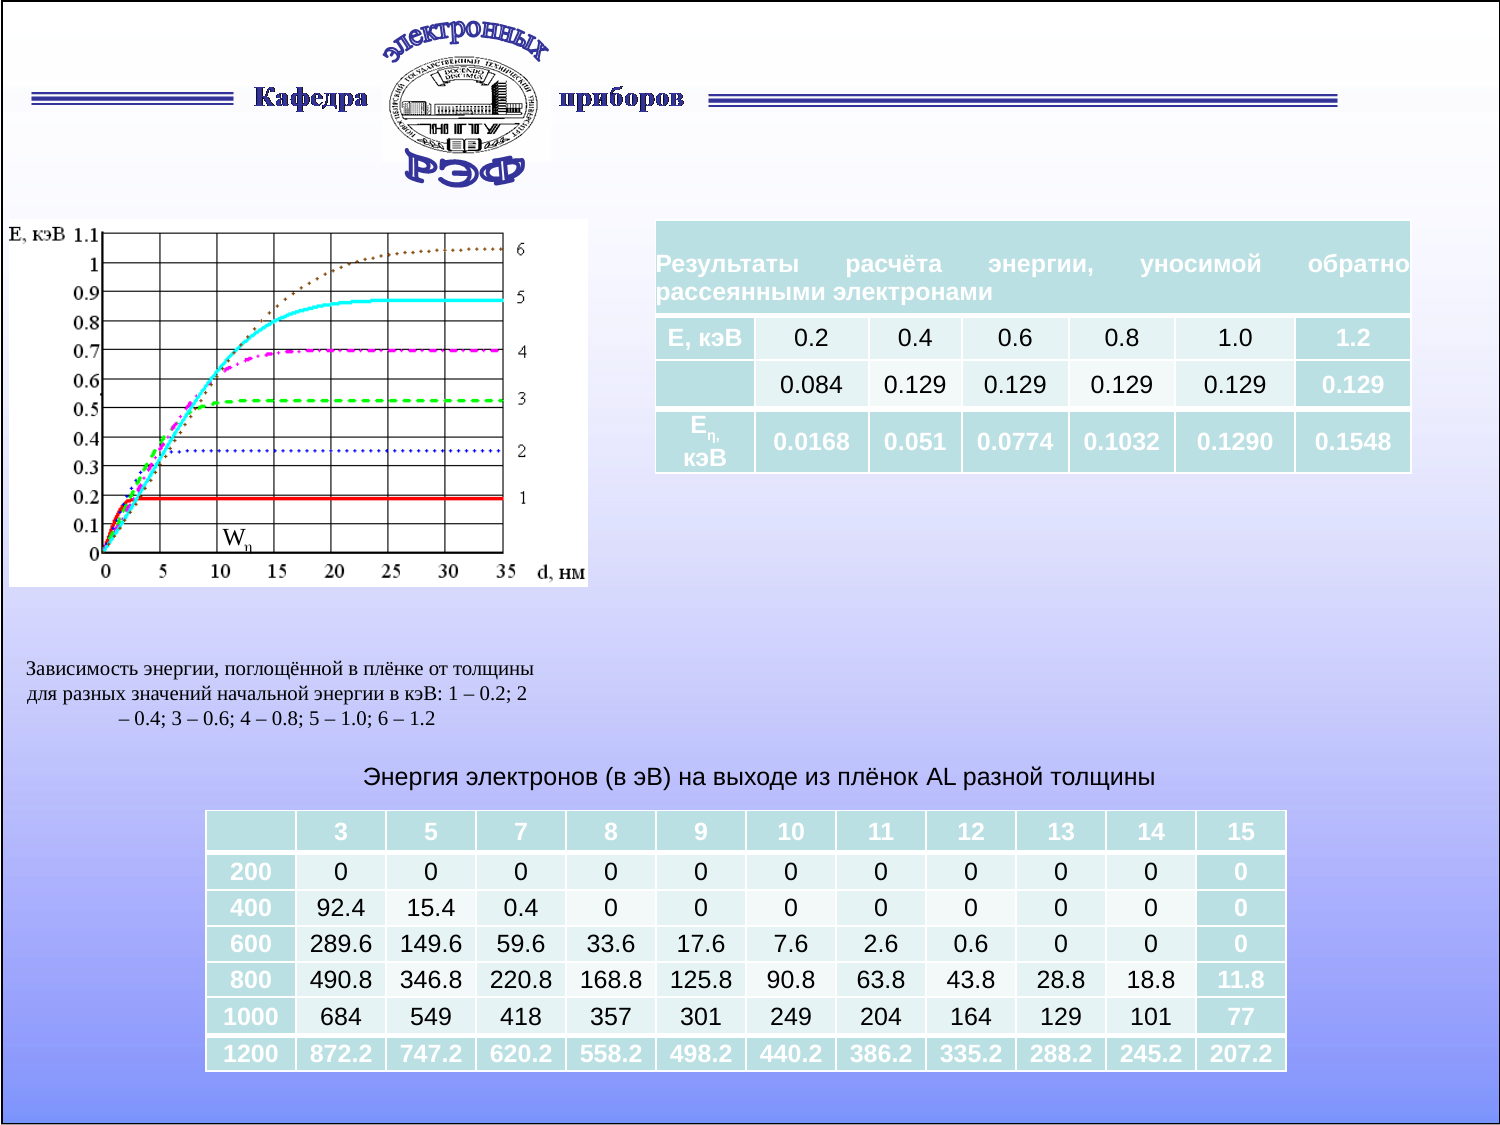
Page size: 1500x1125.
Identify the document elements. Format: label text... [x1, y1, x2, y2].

table_cell 0 [837, 891, 925, 925]
table_cell 0 [837, 855, 925, 889]
table_cell 747.2 [387, 1038, 475, 1070]
table_header 7 [477, 811, 565, 850]
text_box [218, 520, 258, 561]
table_cell 200 [207, 855, 295, 889]
table_header 8 [567, 811, 655, 850]
table_cell 0 [657, 891, 745, 925]
table_header 10 [747, 811, 835, 850]
table_header 14 [1107, 811, 1195, 850]
table_cell 0 [1197, 927, 1285, 961]
table_cell 28.8 [1017, 963, 1105, 996]
table_cell 0 [567, 891, 655, 925]
table_header 15 [1197, 811, 1285, 850]
table_cell E, кэВ [656, 318, 754, 359]
table_cell 0.051 [870, 412, 961, 472]
table_cell 249 [747, 998, 835, 1033]
table_cell 0.0168 [756, 412, 868, 472]
table_header 5 [387, 811, 475, 850]
table_cell 0.129 [870, 361, 961, 406]
table_cell [656, 361, 754, 406]
table_cell 0 [1017, 891, 1105, 925]
table_cell 0.129 [1176, 361, 1294, 406]
table_cell 498.2 [657, 1038, 745, 1070]
table_cell 149.6 [387, 927, 475, 961]
table_cell 346.8 [387, 963, 475, 996]
table_cell 0 [387, 855, 475, 889]
table_header Результаты расчёта энергии, уносимой обратно рассеянными электронами [656, 221, 1410, 313]
table_cell 0.1032 [1070, 412, 1174, 472]
table_header 13 [1017, 811, 1105, 850]
table_header [207, 811, 295, 850]
table_header 3 [297, 811, 385, 850]
table_cell 0 [1017, 927, 1105, 961]
table_cell 0.4 [870, 318, 961, 359]
text_box Энергия электронов (в эВ) на выходе из плёнок AL разной толщины [347, 752, 1171, 798]
table_cell 386.2 [837, 1038, 925, 1070]
table_cell 620.2 [477, 1038, 565, 1070]
table_cell 220.8 [477, 963, 565, 996]
table_cell 0 [567, 855, 655, 889]
table_cell 440.2 [747, 1038, 835, 1070]
table_cell 0.129 [1070, 361, 1174, 406]
table_cell 0.1290 [1176, 412, 1294, 472]
table_cell 204 [837, 998, 925, 1033]
table_cell 33.6 [567, 927, 655, 961]
table_cell 164 [927, 998, 1015, 1033]
table_header 11 [837, 811, 925, 850]
table_cell 549 [387, 998, 475, 1033]
table_cell 0 [477, 855, 565, 889]
table_cell 207.2 [1197, 1038, 1285, 1070]
table_cell 11.8 [1197, 963, 1285, 996]
table_header 9 [657, 811, 745, 850]
table_cell 0 [657, 855, 745, 889]
table_cell 490.8 [297, 963, 385, 996]
table_cell 129 [1017, 998, 1105, 1033]
table_cell 0.1548 [1296, 412, 1410, 472]
table_cell 558.2 [567, 1038, 655, 1070]
table_cell 0 [747, 855, 835, 889]
table_cell 101 [1107, 998, 1195, 1033]
table_cell 0 [1017, 855, 1105, 889]
table_cell 0 [1107, 927, 1195, 961]
table_cell 357 [567, 998, 655, 1033]
table_cell 125.8 [657, 963, 745, 996]
table_cell 15.4 [387, 891, 475, 925]
table_cell 0.0774 [963, 412, 1068, 472]
table_cell 800 [207, 963, 295, 996]
table_cell 90.8 [747, 963, 835, 996]
table_cell 245.2 [1107, 1038, 1195, 1070]
table_cell 1.2 [1296, 318, 1410, 359]
table_cell 0.8 [1070, 318, 1174, 359]
table_cell 92.4 [297, 891, 385, 925]
text_box [218, 520, 1500, 596]
picture [0, 0, 1500, 1125]
table_cell 7.6 [747, 927, 835, 961]
table_cell 0 [747, 891, 835, 925]
table_cell Eη, кэВ [656, 412, 754, 472]
table_cell 0.6 [927, 927, 1015, 961]
table_cell 0 [297, 855, 385, 889]
table_cell 0 [1107, 891, 1195, 925]
table_cell 0.2 [756, 318, 868, 359]
table_cell 872.2 [297, 1038, 385, 1070]
table_cell 0.4 [477, 891, 565, 925]
table_cell 0 [1107, 855, 1195, 889]
table_cell 43.8 [927, 963, 1015, 996]
table_cell 0.129 [963, 361, 1068, 406]
table_cell 63.8 [837, 963, 925, 996]
table_header 12 [927, 811, 1015, 850]
table_cell 0.129 [1296, 361, 1410, 406]
table_cell 1000 [207, 998, 295, 1033]
table_cell 0 [927, 855, 1015, 889]
table_cell 17.6 [657, 927, 745, 961]
table_cell 0.6 [963, 318, 1068, 359]
table_cell 0.084 [756, 361, 868, 406]
table_cell 77 [1197, 998, 1285, 1033]
table_cell 418 [477, 998, 565, 1033]
table_cell 0 [1197, 891, 1285, 925]
table_cell 301 [657, 998, 745, 1033]
table_cell 59.6 [477, 927, 565, 961]
table_cell 0 [927, 891, 1015, 925]
table_cell 400 [207, 891, 295, 925]
table_cell 1.0 [1176, 318, 1294, 359]
table_cell 289.6 [297, 927, 385, 961]
table_cell 600 [207, 927, 295, 961]
table_cell 18.8 [1107, 963, 1195, 996]
table_cell 1200 [207, 1038, 295, 1070]
table_cell 335.2 [927, 1038, 1015, 1070]
text_box Зависимость энергии, поглощённой в плёнке от толщины для разных значений начальной энергии в кэВ: 1 – 0.2; 2 – 0.4; 3 – 0.6; 4 – 0.8; 5 – 1.0; 6 – 1.2 [5, 647, 550, 737]
table_cell 168.8 [567, 963, 655, 996]
table_cell 2.6 [837, 927, 925, 961]
table_cell 0 [1197, 855, 1285, 889]
table_cell 288.2 [1017, 1038, 1105, 1070]
table_cell 684 [297, 998, 385, 1033]
